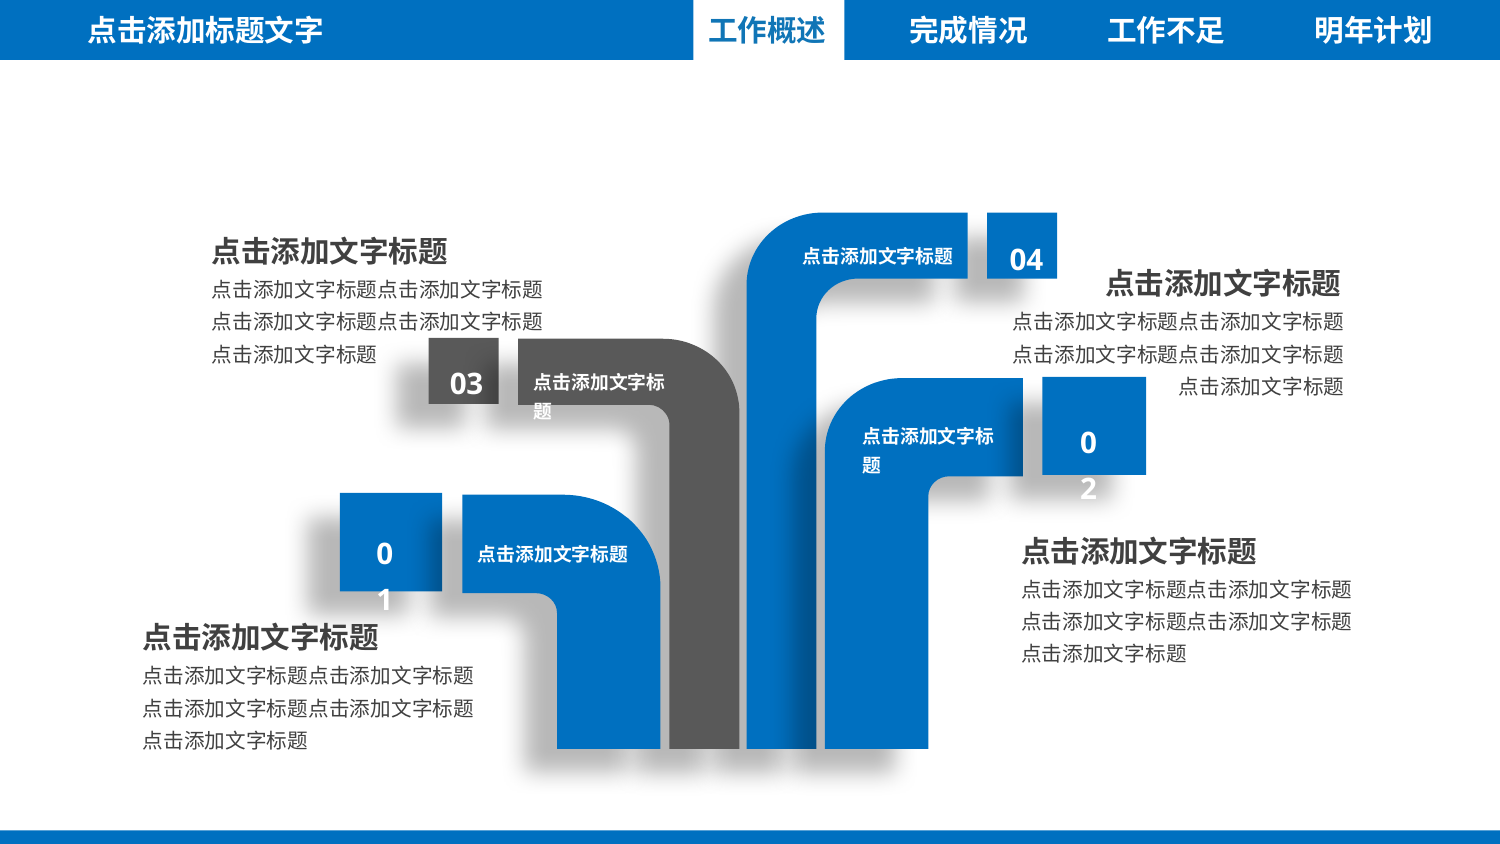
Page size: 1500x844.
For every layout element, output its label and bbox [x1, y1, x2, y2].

text_box [0, 0, 1500, 844]
